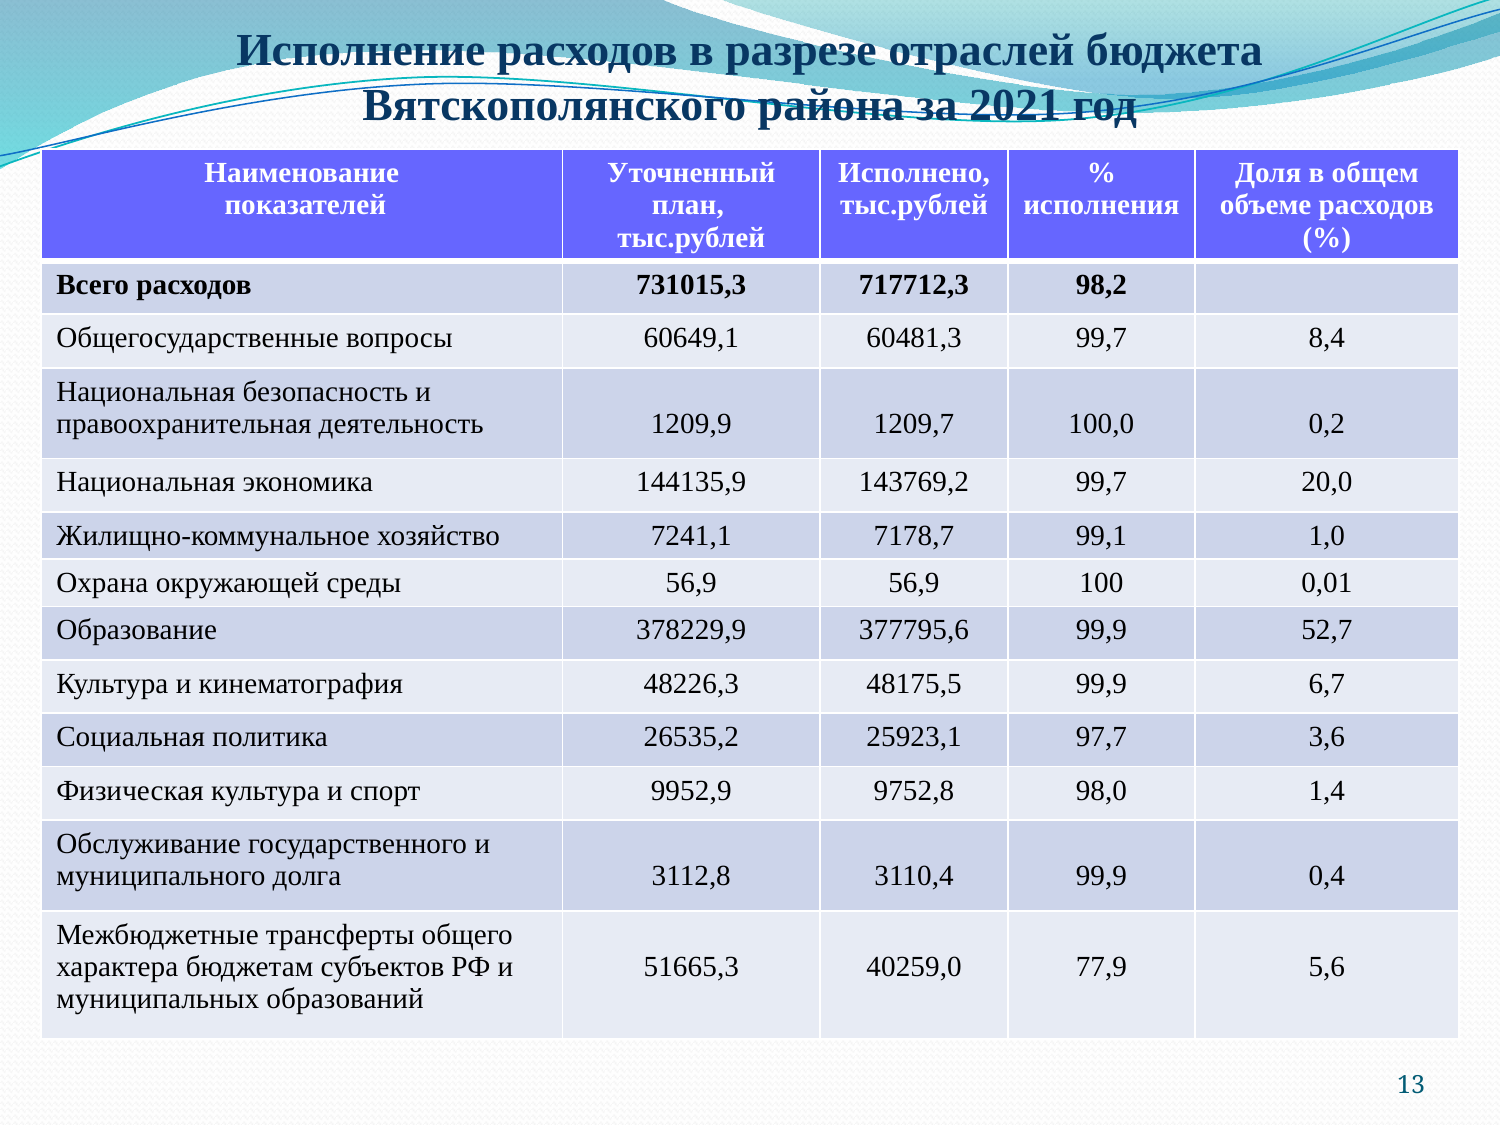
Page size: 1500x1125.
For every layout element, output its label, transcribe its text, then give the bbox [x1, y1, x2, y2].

table_cell 377795,6 [821, 607, 1007, 659]
table_cell 25923,1 [821, 714, 1007, 766]
slide_number 13 [1299, 1042, 1425, 1103]
table_cell Культура и кинематография [42, 661, 562, 712]
table_cell 60481,3 [821, 315, 1007, 367]
table_cell 7241,1 [563, 513, 819, 558]
table_cell Национальная безопасность и правоохранительная деятельность [42, 369, 562, 458]
table_cell 98,0 [1009, 767, 1194, 819]
table_cell Всего расходов [42, 264, 562, 313]
table_cell 9952,9 [563, 767, 819, 819]
table_cell 9752,8 [821, 767, 1007, 819]
table_cell 1209,7 [821, 369, 1007, 458]
table_cell 40259,0 [821, 912, 1007, 1038]
table_cell 56,9 [821, 560, 1007, 606]
table_cell 52,7 [1196, 607, 1458, 659]
table_cell 0,4 [1196, 821, 1458, 910]
table_cell 98,2 [1009, 264, 1194, 313]
table_cell 99,9 [1009, 661, 1194, 712]
table_cell Образование [42, 607, 562, 659]
table_cell 378229,9 [563, 607, 819, 659]
table_cell 60649,1 [563, 315, 819, 367]
table_header Уточненный план, тыс.рублей [563, 150, 819, 258]
table_cell 26535,2 [563, 714, 819, 766]
table_cell 100,0 [1009, 369, 1194, 458]
table_cell 56,9 [563, 560, 819, 606]
table_cell 0,01 [1196, 560, 1458, 606]
table_cell 5,6 [1196, 912, 1458, 1038]
table_cell 3110,4 [821, 821, 1007, 910]
table_cell 1,4 [1196, 767, 1458, 819]
table_cell Социальная политика [42, 714, 562, 766]
table_cell 97,7 [1009, 714, 1194, 766]
table_header % исполнения [1009, 150, 1194, 258]
table_cell Физическая культура и спорт [42, 767, 562, 819]
table_cell 8,4 [1196, 315, 1458, 367]
table_cell 1,0 [1196, 513, 1458, 558]
table_cell 48175,5 [821, 661, 1007, 712]
title Исполнение расходов в разрезе отраслей бюджета Вятскополянского района за 2021 год [75, 0, 1425, 130]
table_cell 99,7 [1009, 459, 1194, 511]
table_cell 48226,3 [563, 661, 819, 712]
table_cell [1196, 264, 1458, 313]
table_header Доля в общем объеме расходов (%) [1196, 150, 1458, 258]
table_cell 3112,8 [563, 821, 819, 910]
table_cell 99,9 [1009, 607, 1194, 659]
table_cell 1209,9 [563, 369, 819, 458]
table_cell Национальная экономика [42, 459, 562, 511]
table_cell 717712,3 [821, 264, 1007, 313]
table_header Наименование показателей [42, 150, 562, 258]
table_cell Охрана окружающей среды [42, 560, 562, 606]
table_cell Общегосударственные вопросы [42, 315, 562, 367]
table_cell 7178,7 [821, 513, 1007, 558]
table_cell 3,6 [1196, 714, 1458, 766]
table_cell 143769,2 [821, 459, 1007, 511]
table_cell 77,9 [1009, 912, 1194, 1038]
table_cell 0,2 [1196, 369, 1458, 458]
table_cell 100 [1009, 560, 1194, 606]
table_cell 731015,3 [563, 264, 819, 313]
table_header Исполнено, тыс.рублей [821, 150, 1007, 258]
table_cell 144135,9 [563, 459, 819, 511]
table_cell Обслуживание государственного и муниципального долга [42, 821, 562, 910]
table_cell 20,0 [1196, 459, 1458, 511]
table_cell 99,1 [1009, 513, 1194, 558]
table_cell 99,9 [1009, 821, 1194, 910]
table_cell 6,7 [1196, 661, 1458, 712]
table_cell Жилищно-коммунальное хозяйство [42, 513, 562, 558]
table_cell 51665,3 [563, 912, 819, 1038]
table_cell Межбюджетные трансферты общего характера бюджетам субъектов РФ и муниципальных образований [42, 912, 562, 1038]
table_cell 99,7 [1009, 315, 1194, 367]
